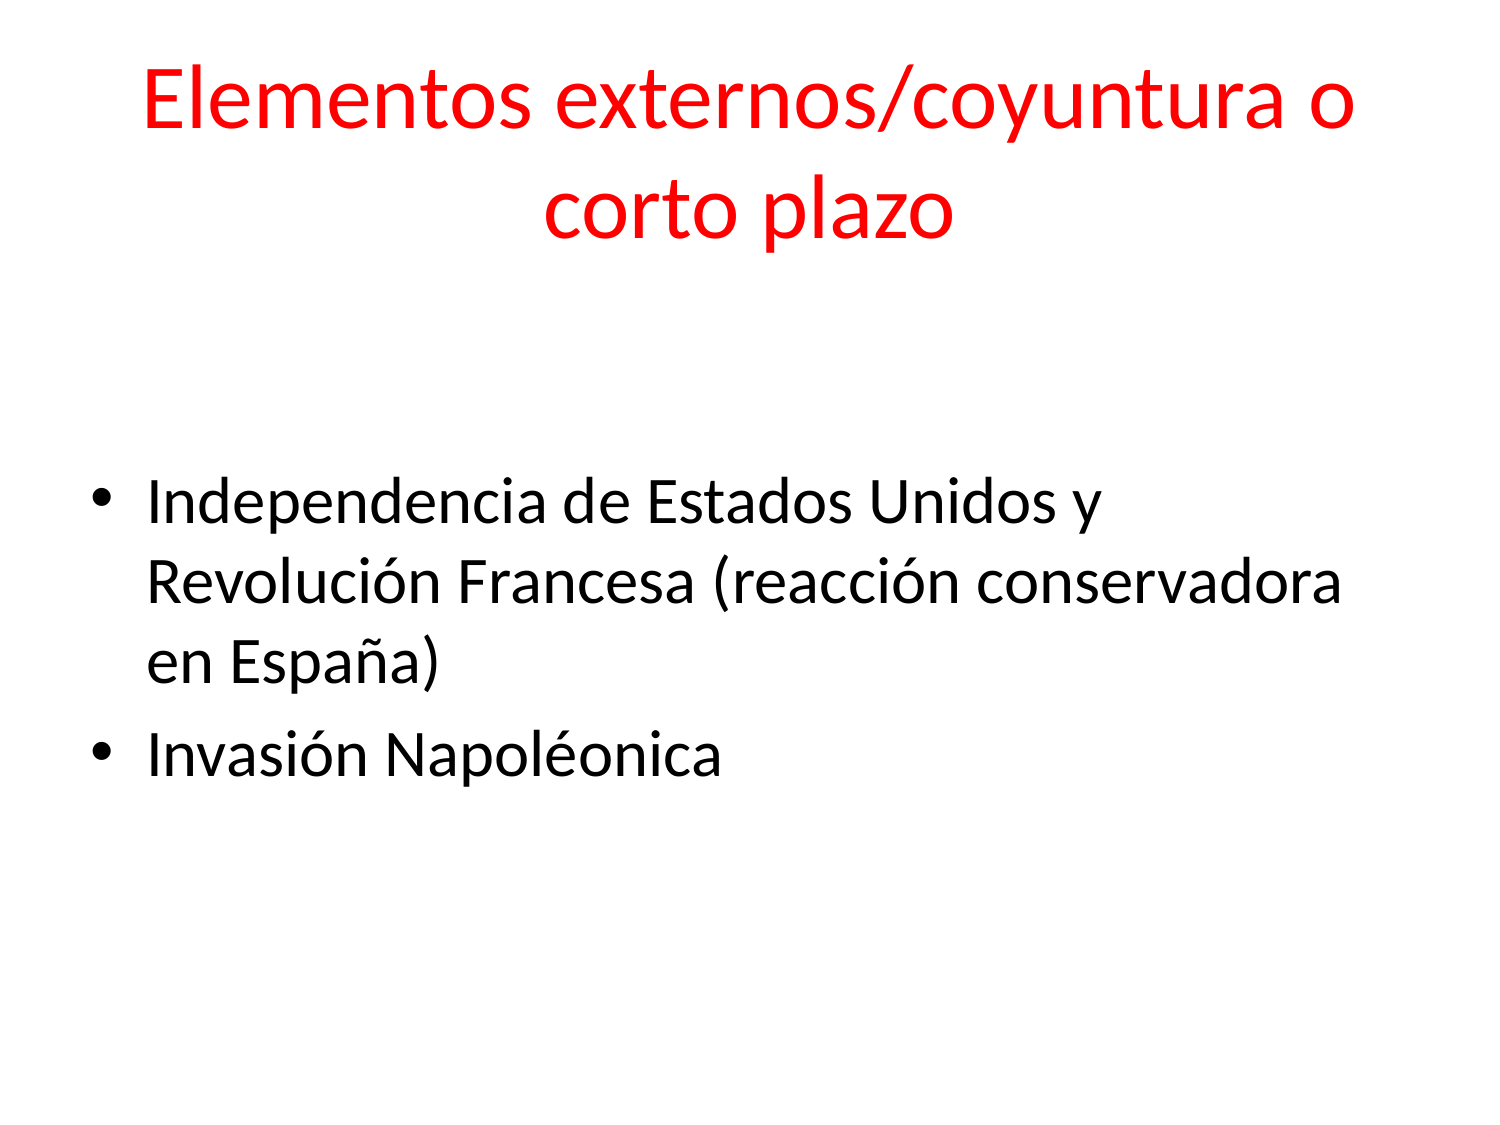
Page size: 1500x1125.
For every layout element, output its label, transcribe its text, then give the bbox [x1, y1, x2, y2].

list Independencia de Estados Unidos y Revolución Francesa (reacción conservadora en España) Invasión Napoléonica [74, 262, 1426, 1006]
title Elementos externos/coyuntura o corto plazo [74, 0, 1426, 262]
